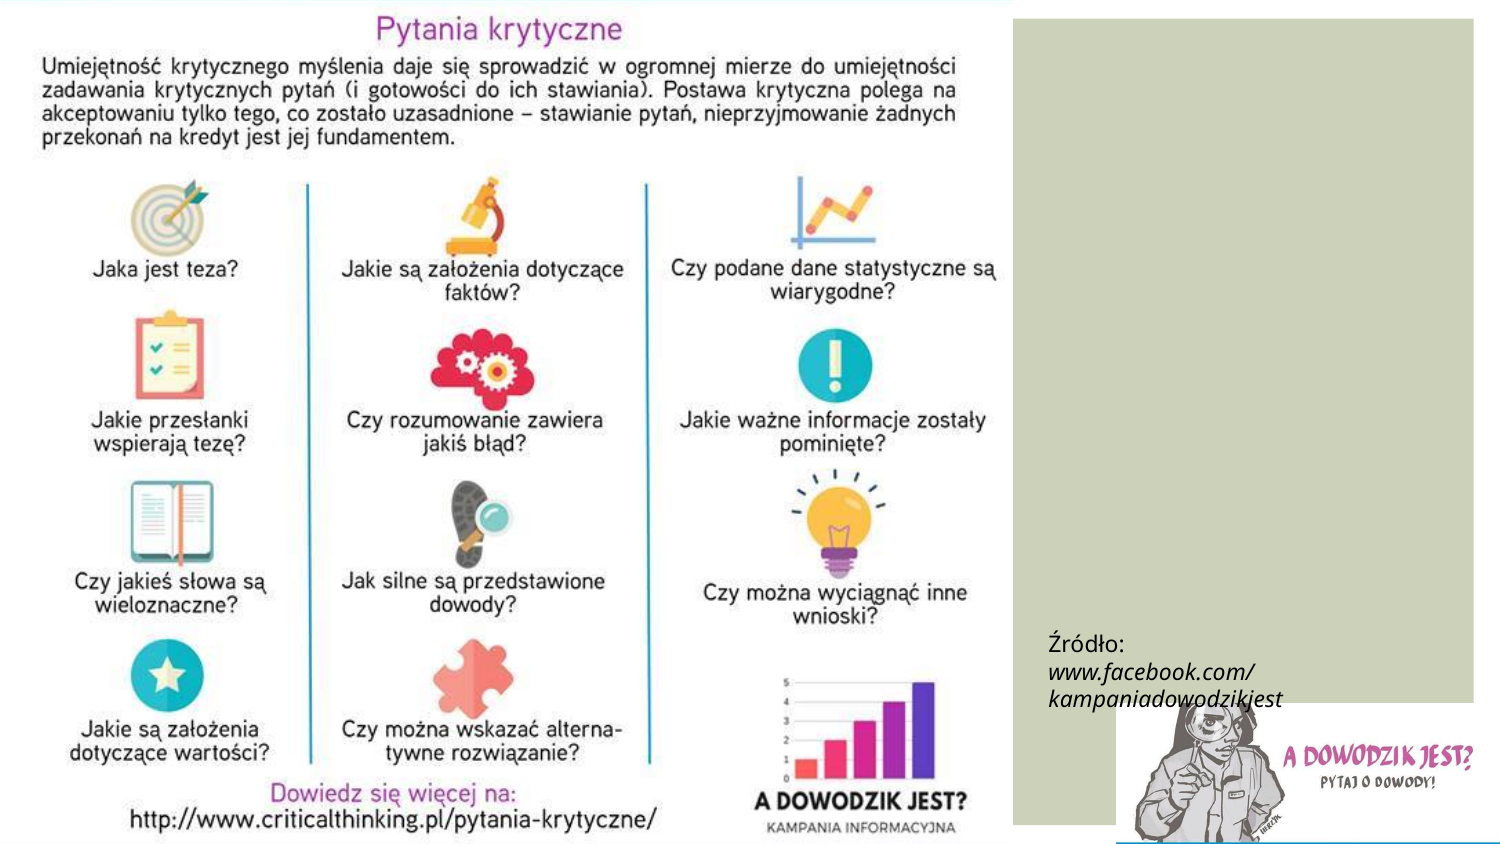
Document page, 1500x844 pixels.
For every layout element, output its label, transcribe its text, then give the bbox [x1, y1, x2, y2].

text_box Źródło: www.facebook.com/kampaniadowodzikjest [1033, 622, 1500, 720]
picture [1115, 703, 1500, 844]
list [0, 0, 1014, 844]
